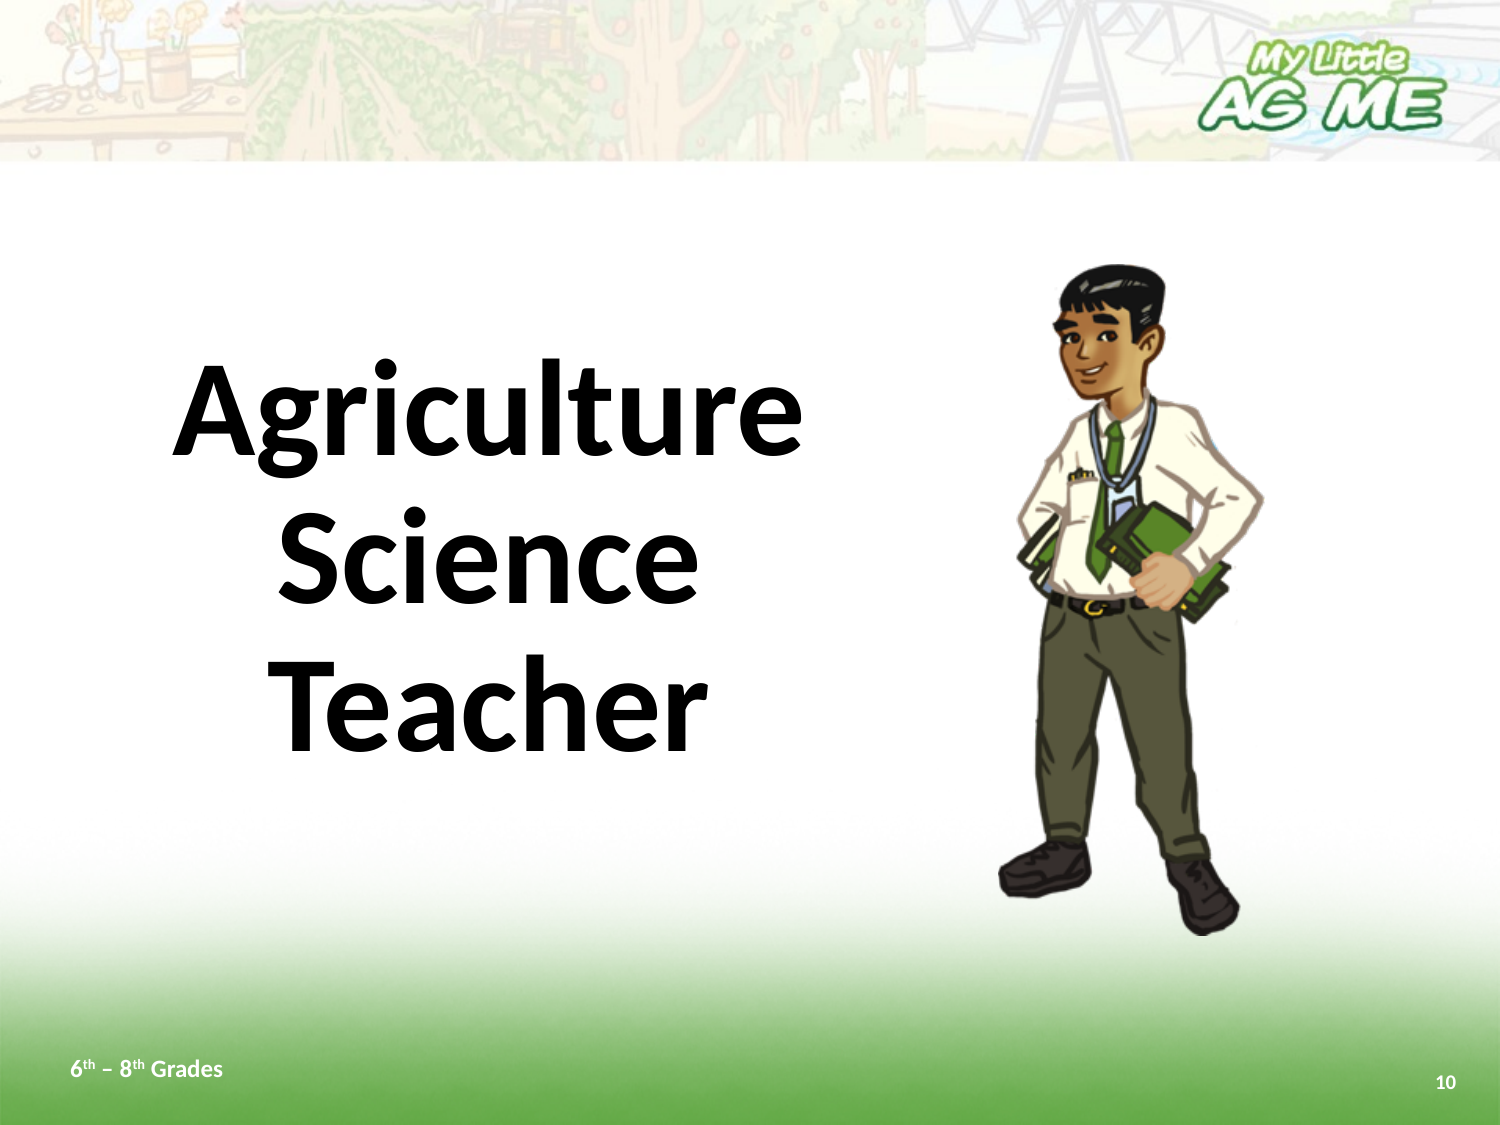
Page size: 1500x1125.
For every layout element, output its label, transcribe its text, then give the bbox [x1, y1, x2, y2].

picture [0, 0, 1500, 1125]
text_box Agriculture Science Teacher [153, 477, 825, 641]
